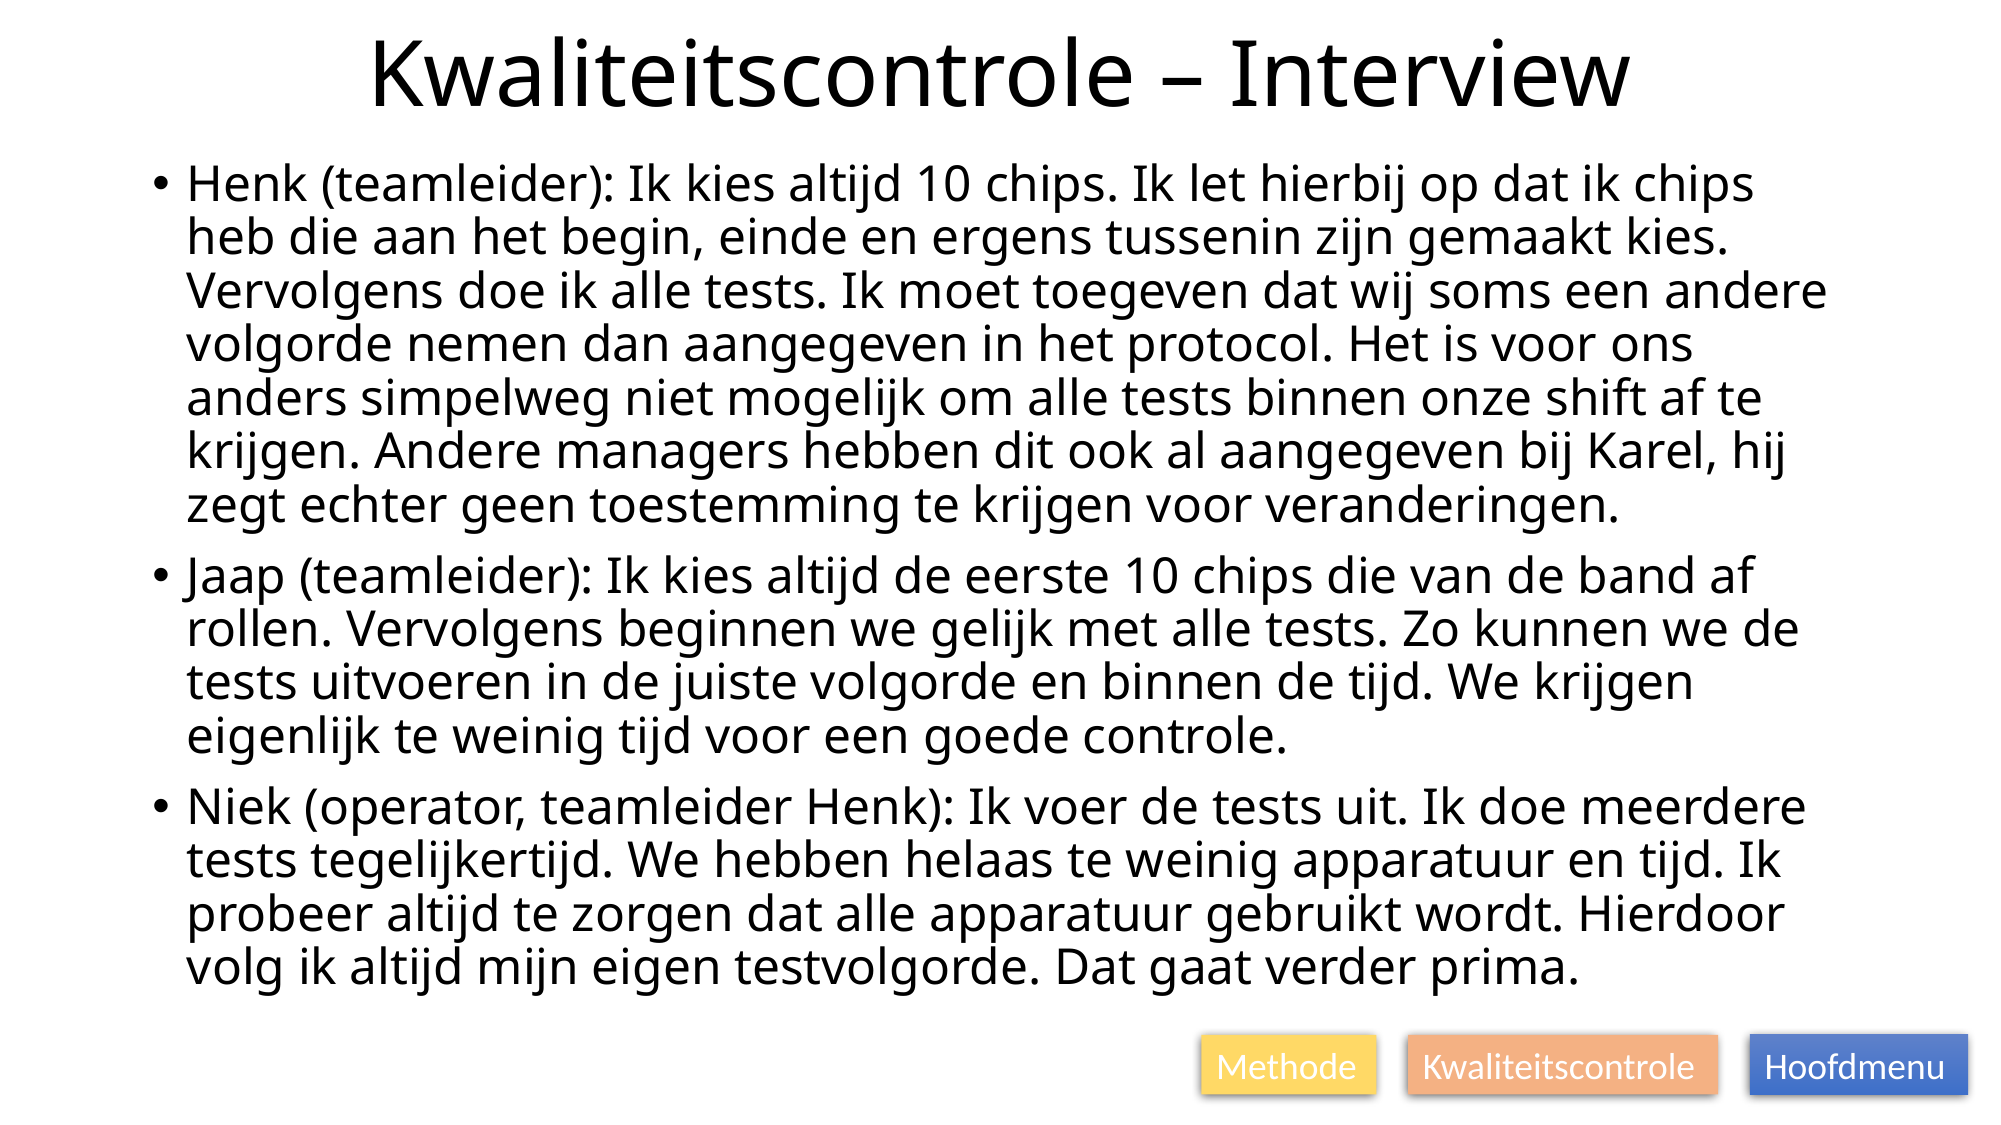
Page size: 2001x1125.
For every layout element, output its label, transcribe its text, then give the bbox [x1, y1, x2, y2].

text_box Hoofdmenu [1749, 1034, 1969, 1095]
list Henk (teamleider): Ik kies altijd 10 chips. Ik let hierbij op dat ik chips heb die aan het begin, einde en ergens tussenin zijn gemaakt kies. Vervolgens doe ik alle tests. Ik moet toegeven dat wij soms een andere volgorde nemen dan aangegeven in het protocol. Het is voor ons anders simpelweg niet mogelijk om alle tests binnen onze shift af te krijgen. Andere managers hebben dit ook al aangegeven bij Karel, hij zegt echter geen toestemming te krijgen voor veranderingen. Jaap (teamleider): Ik kies altijd de eerste 10 chips die van de band af rollen. Vervolgens beginnen we gelijk met alle tests. Zo kunnen we de tests uitvoeren in de juiste volgorde en binnen de tijd. We krijgen eigenlijk te weinig tijd voor een goede controle. Niek (operator, teamleider Henk): Ik voer de tests uit. Ik doe meerdere tests tegelijkertijd. We hebben helaas te weinig apparatuur en tijd. Ik probeer altijd te zorgen dat alle apparatuur gebruikt wordt. Hierdoor volg ik altijd mijn eigen testvolgorde. Dat gaat verder prima. [137, 152, 1863, 1014]
text_box Methode [1201, 1034, 1377, 1095]
title Kwaliteitscontrole – Interview [137, 3, 1863, 152]
text_box Kwaliteitscontrole [1408, 1034, 1719, 1095]
